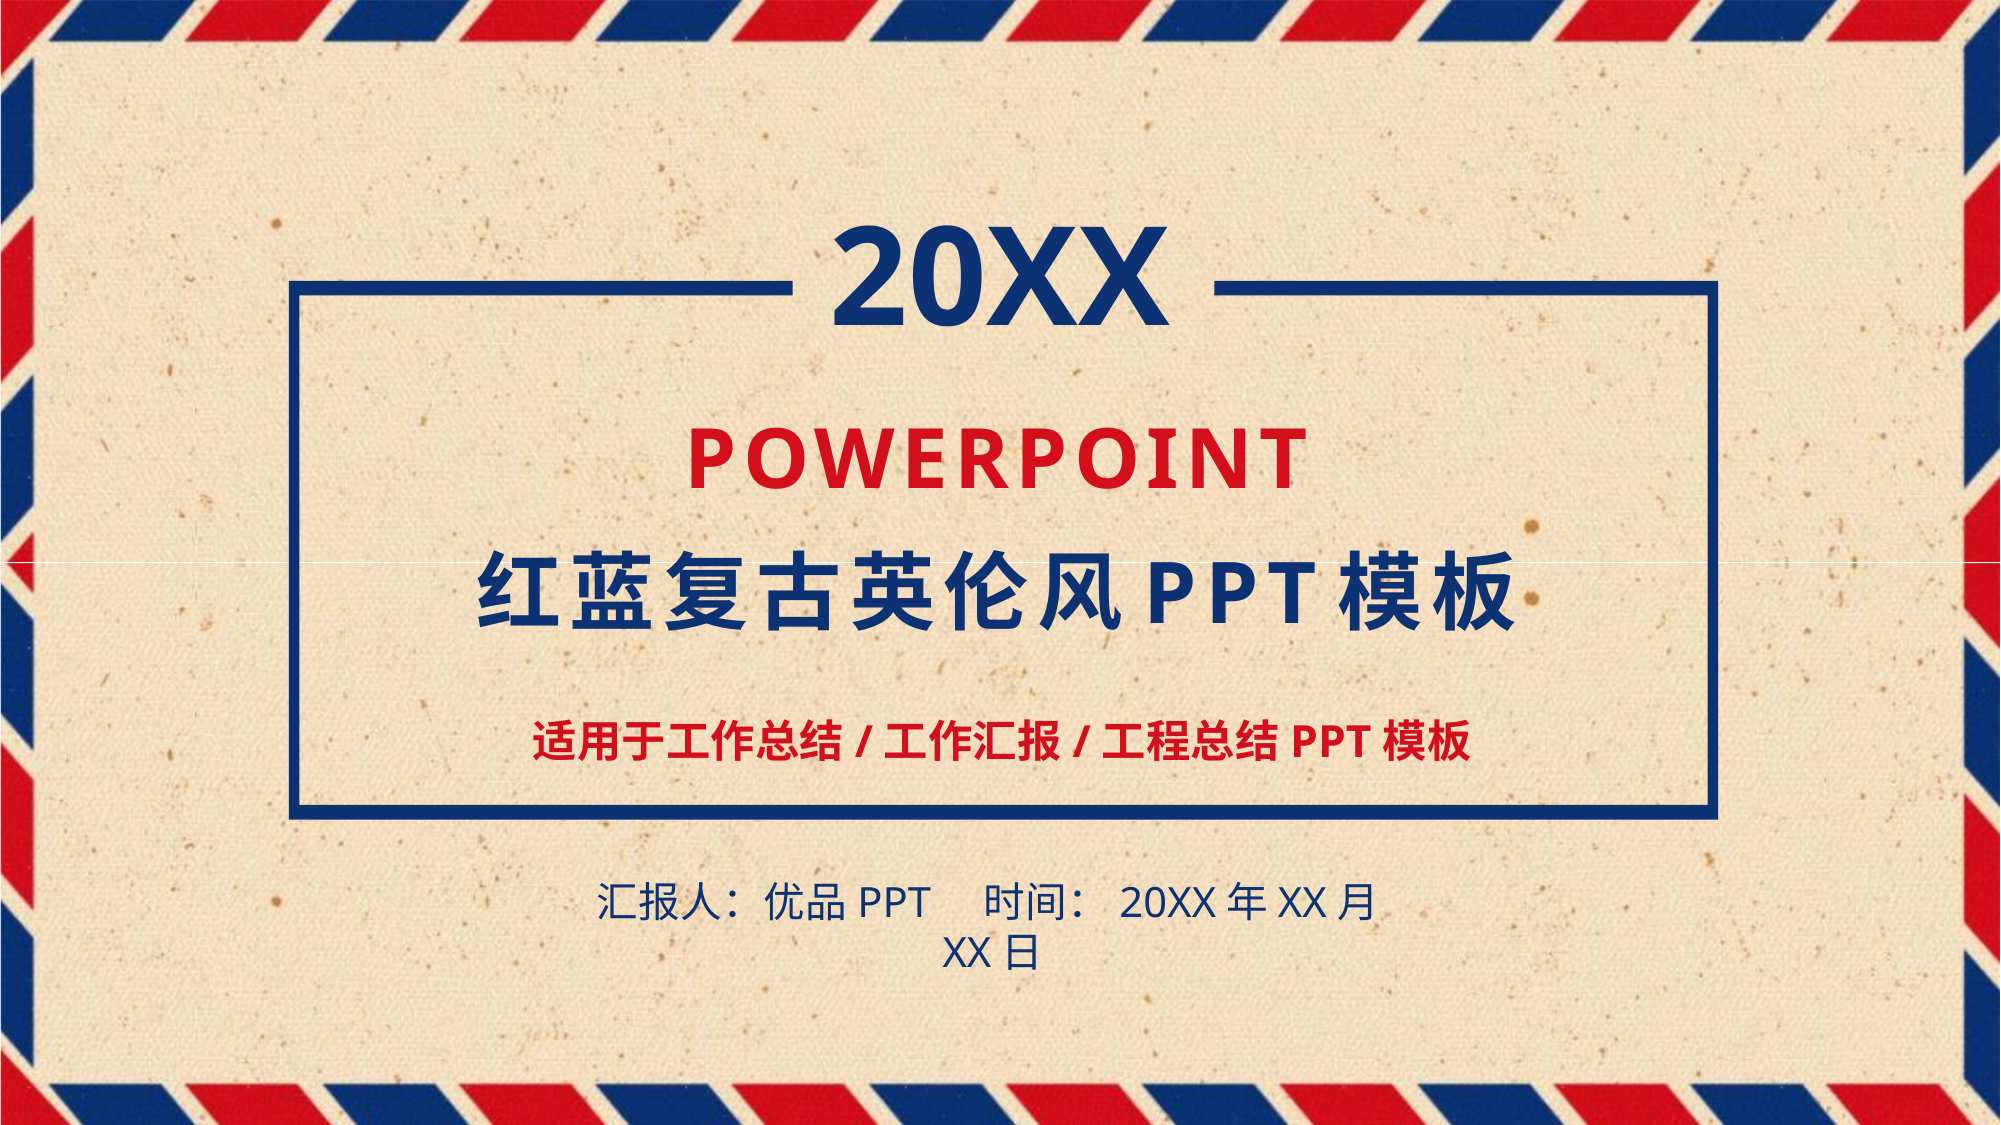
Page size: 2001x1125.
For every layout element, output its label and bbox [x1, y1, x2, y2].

text_box [0, 0, 2000, 1125]
text_box [281, 180, 1719, 935]
